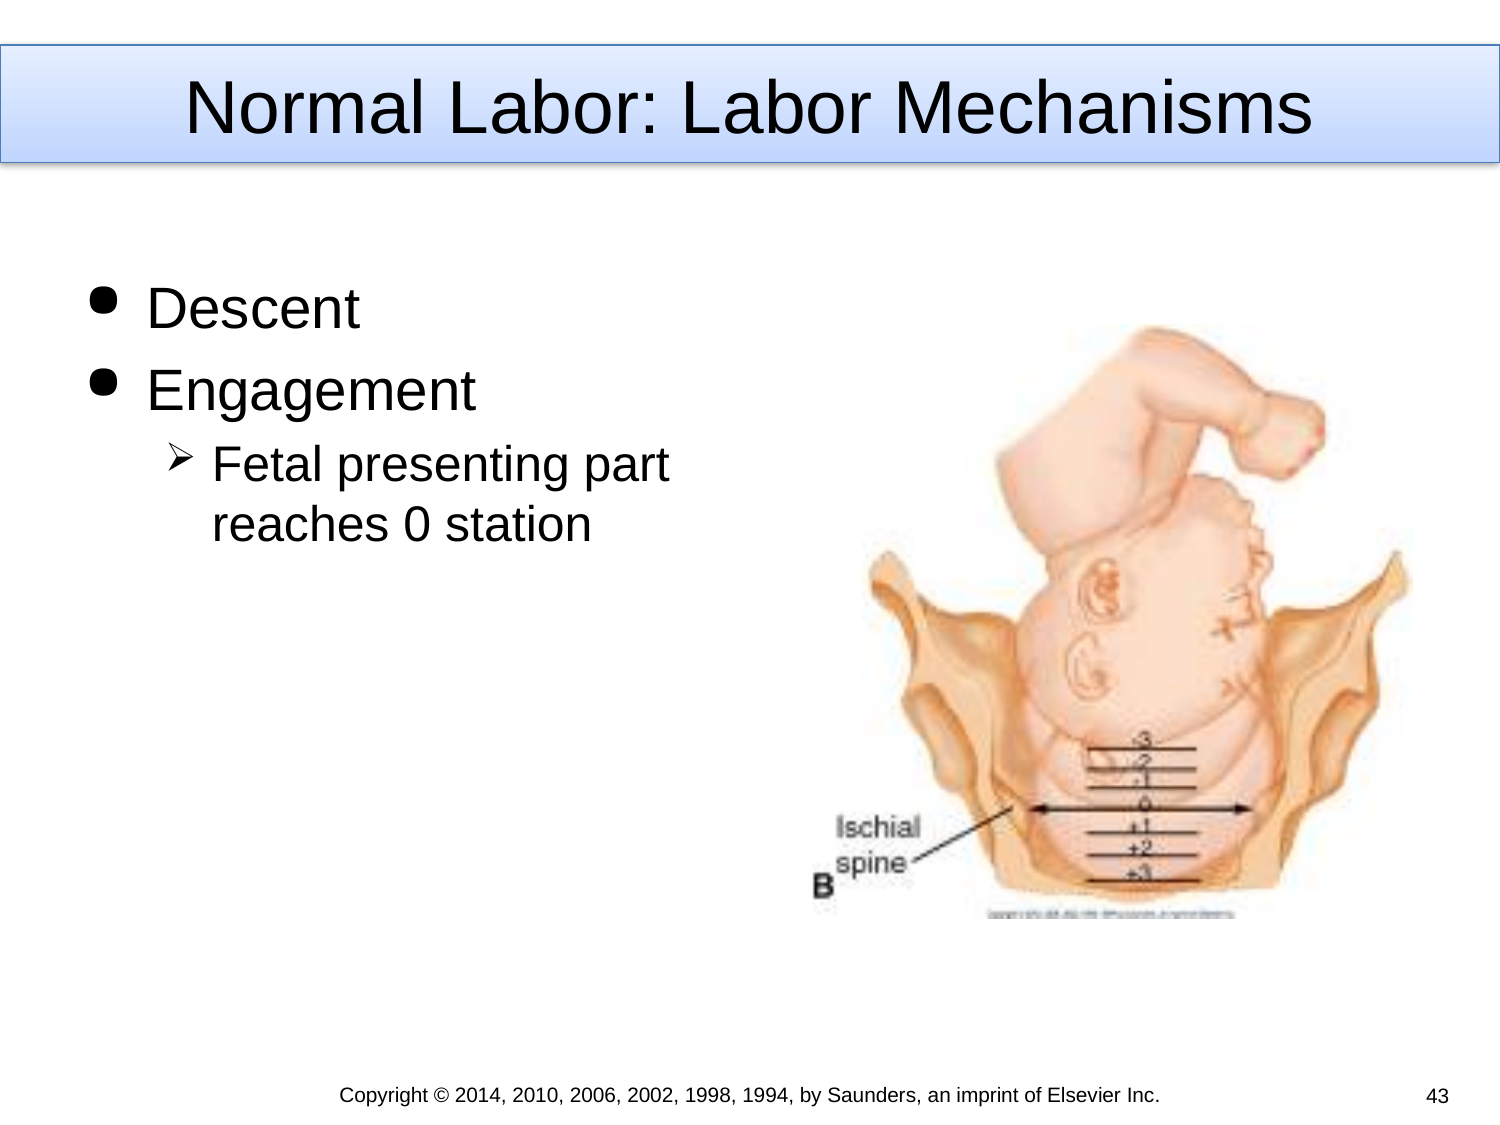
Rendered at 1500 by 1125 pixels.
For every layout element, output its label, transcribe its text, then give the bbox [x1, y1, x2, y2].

footer Copyright © 2014, 2010, 2006, 2002, 1998, 1994, by Saunders, an imprint of Elsevier Inc. [187, 1062, 1313, 1125]
text_box 43 [1399, 1065, 1475, 1125]
list Descent Engagement Fetal presenting part reaches 0 station [75, 262, 738, 1005]
title Normal Labor: Labor Mechanisms [0, 44, 1500, 163]
picture [812, 324, 1413, 920]
